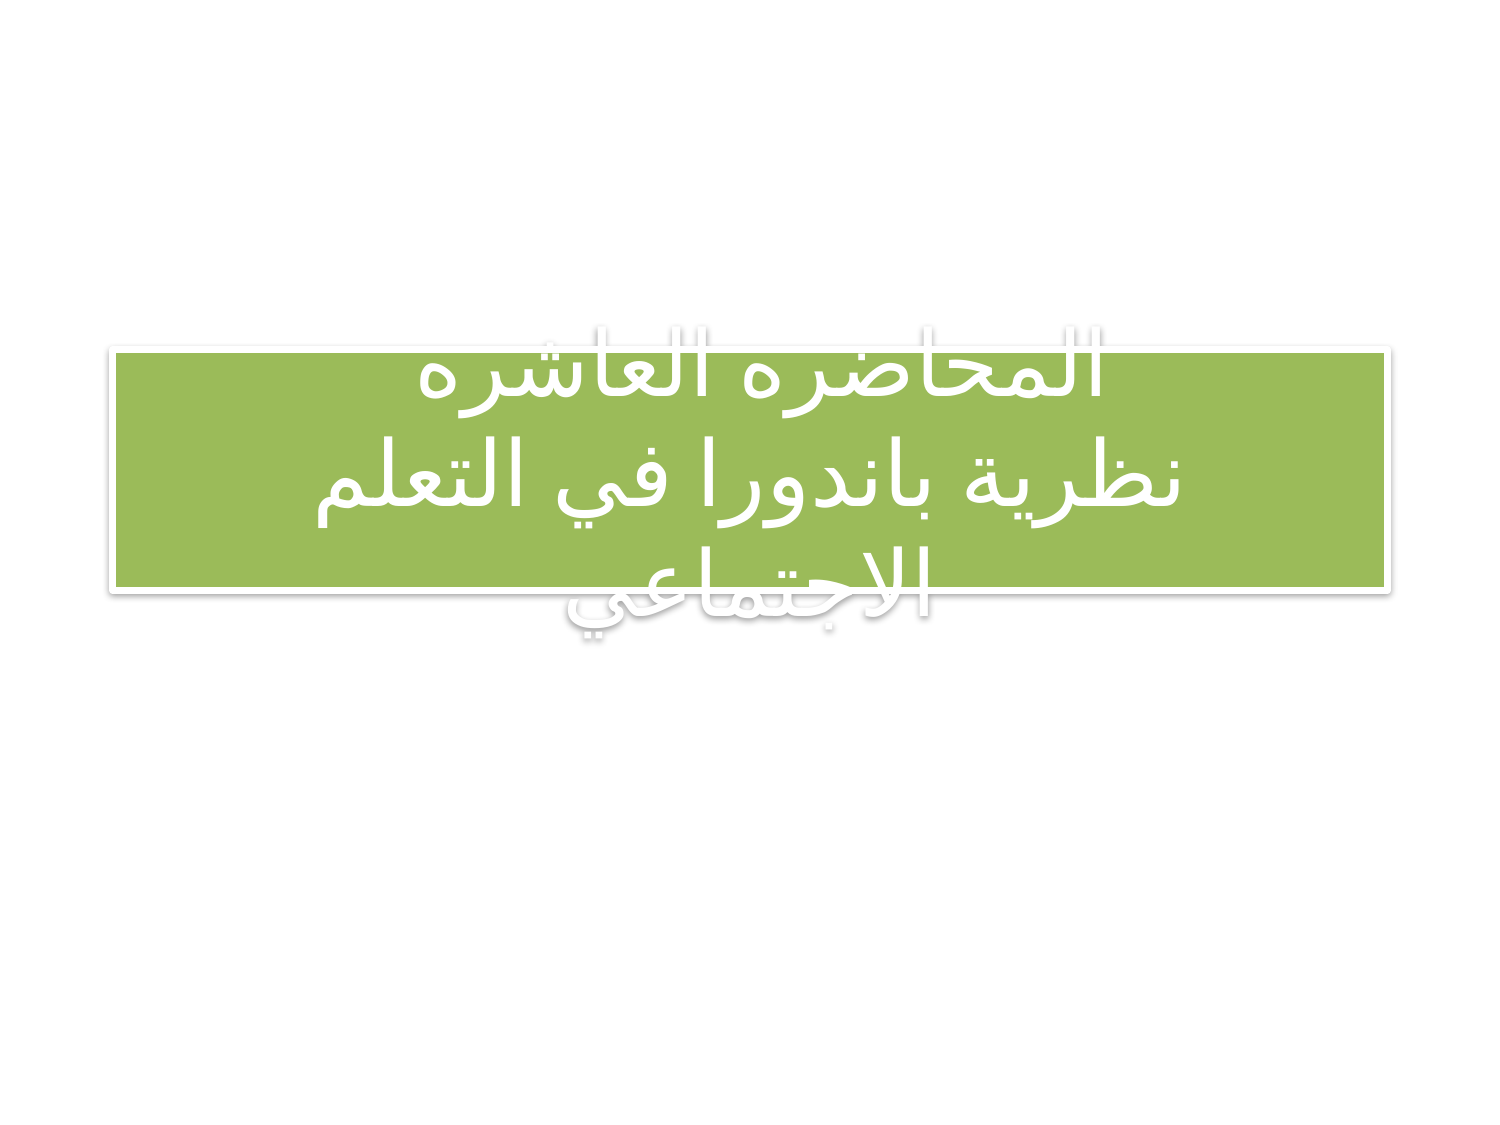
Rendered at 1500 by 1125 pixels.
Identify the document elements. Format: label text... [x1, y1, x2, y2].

title المحاضره العاشره نظرية باندورا في التعلم الاجتماعي [109, 346, 1391, 594]
